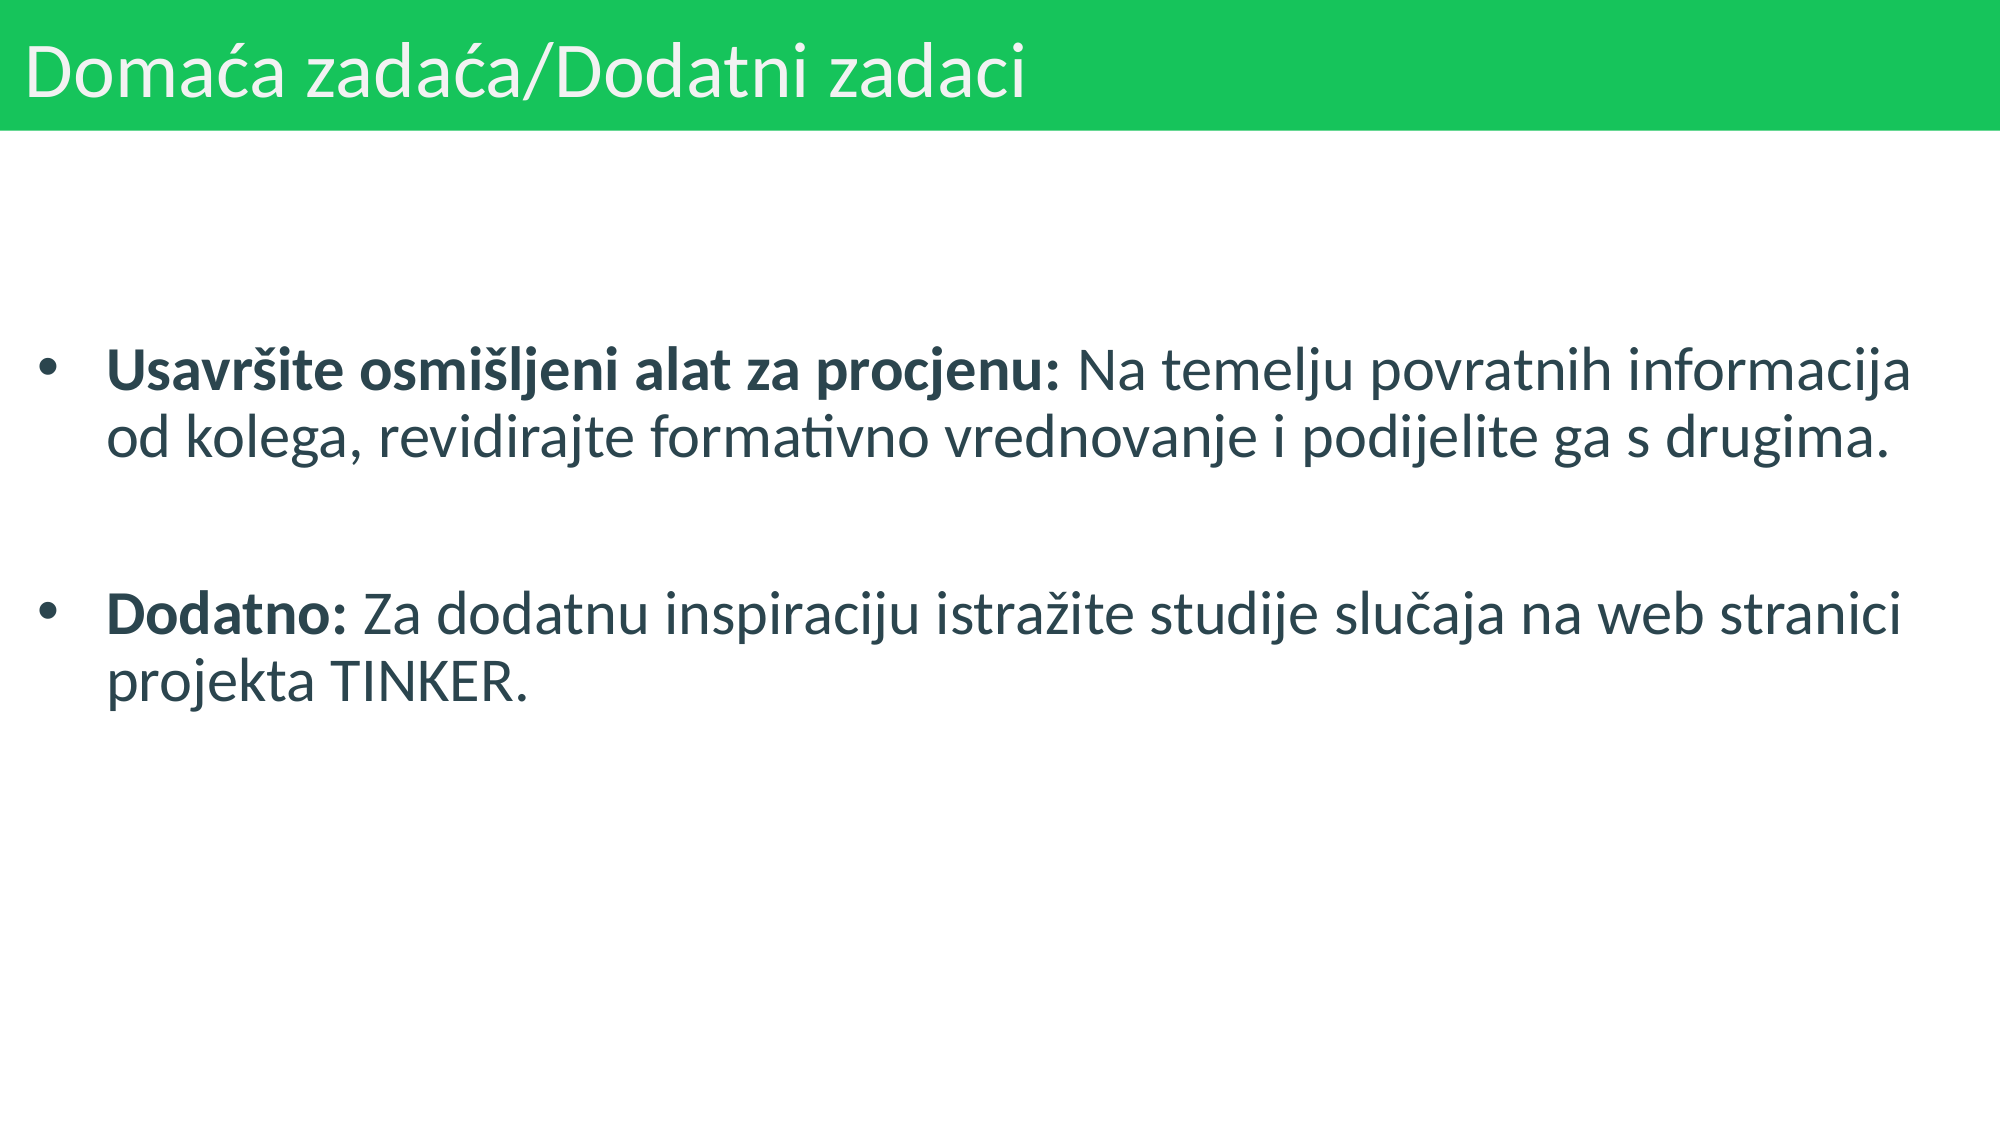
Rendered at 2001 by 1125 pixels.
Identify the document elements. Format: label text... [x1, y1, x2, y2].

title Domaća zadaća/Dodatni zadaci [16, 13, 1976, 131]
list Usavršite osmišljeni alat za procjenu: Na temelju povratnih informacija od kolega, revidirajte formativno vrednovanje i podijelite ga s drugima. Dodatno: Za dodatnu inspiraciju istražite studije slučaja na web stranici projekta TINKER. [16, 144, 1976, 1108]
